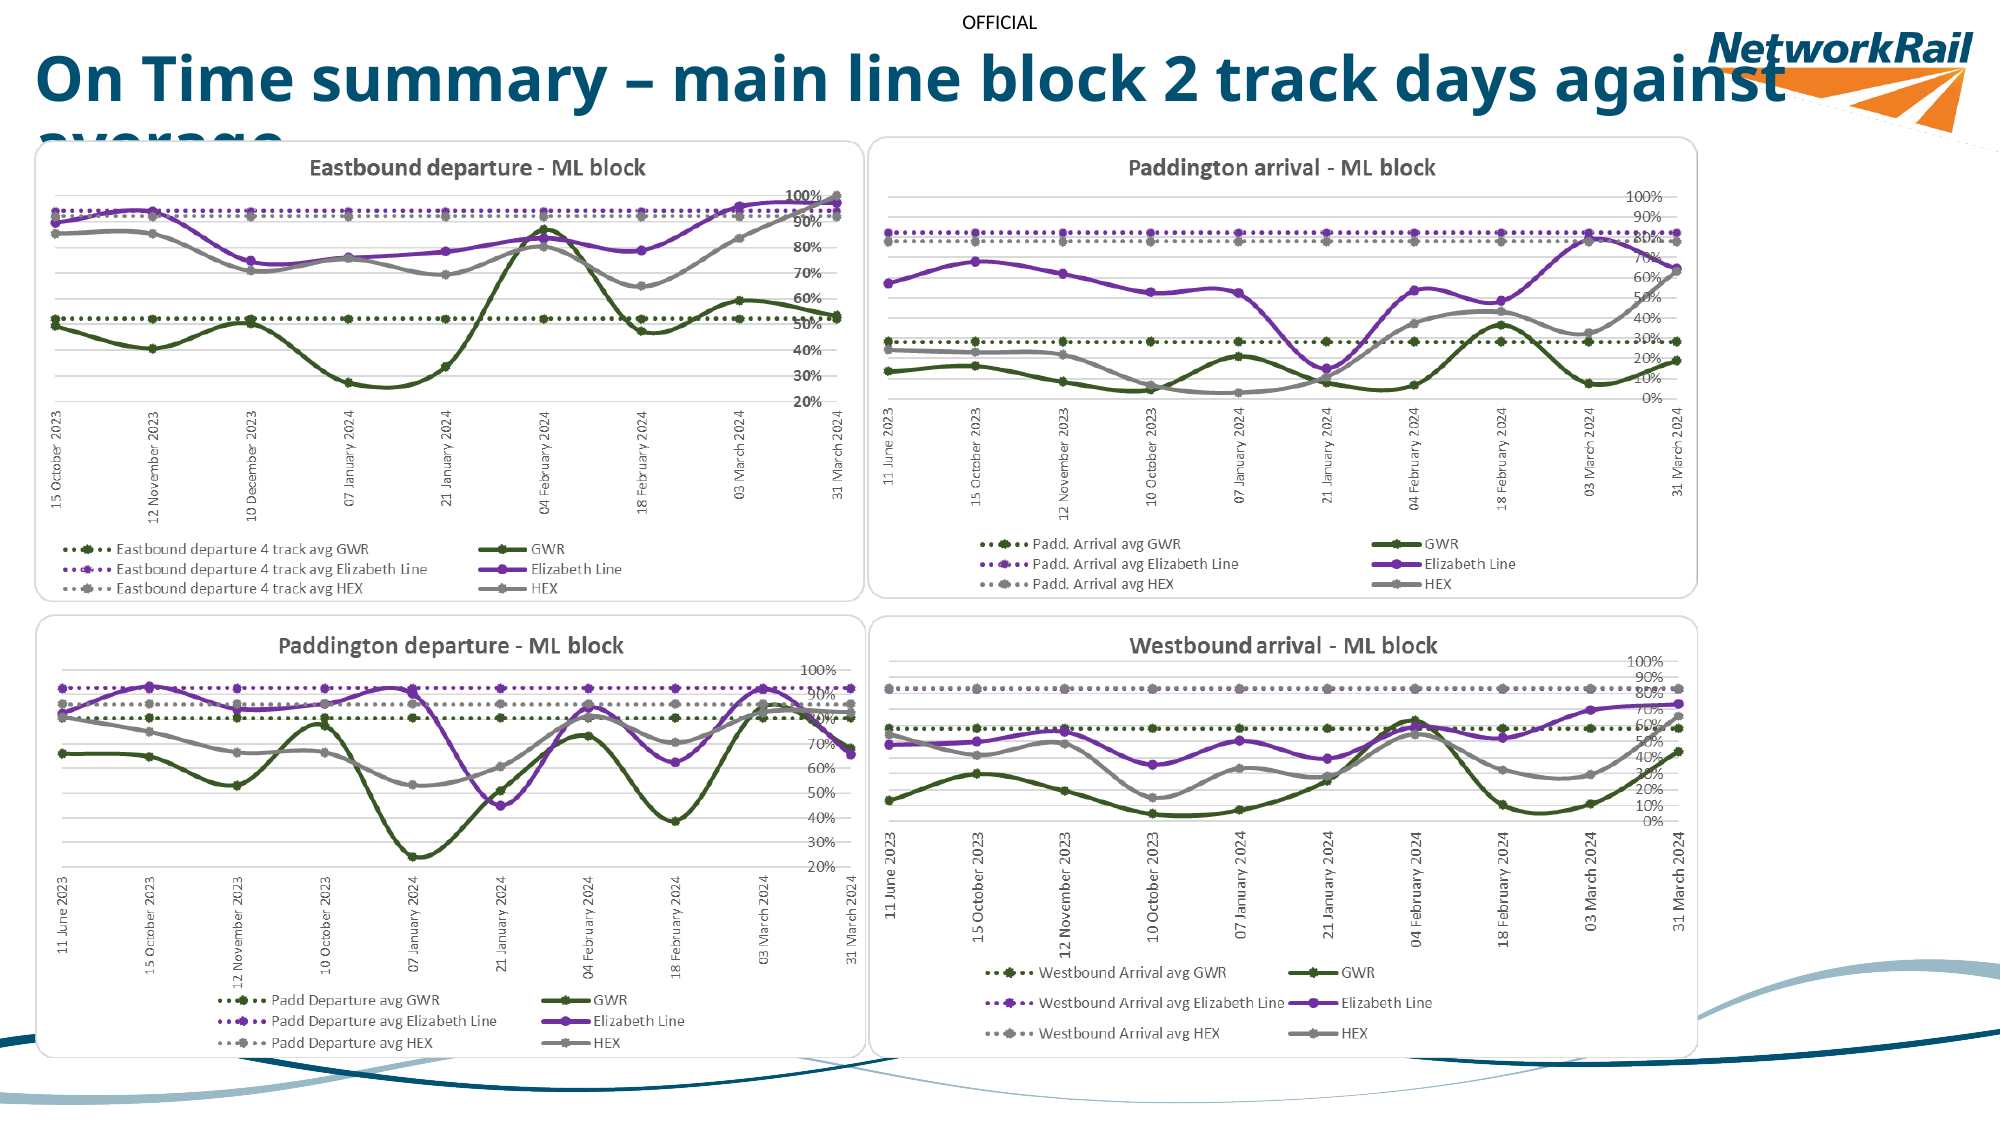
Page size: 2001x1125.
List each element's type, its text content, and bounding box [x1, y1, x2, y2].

title On Time summary – main line block 2 track days against average [34, 47, 1842, 152]
picture [1672, 2, 1998, 152]
picture [0, 136, 2000, 1125]
